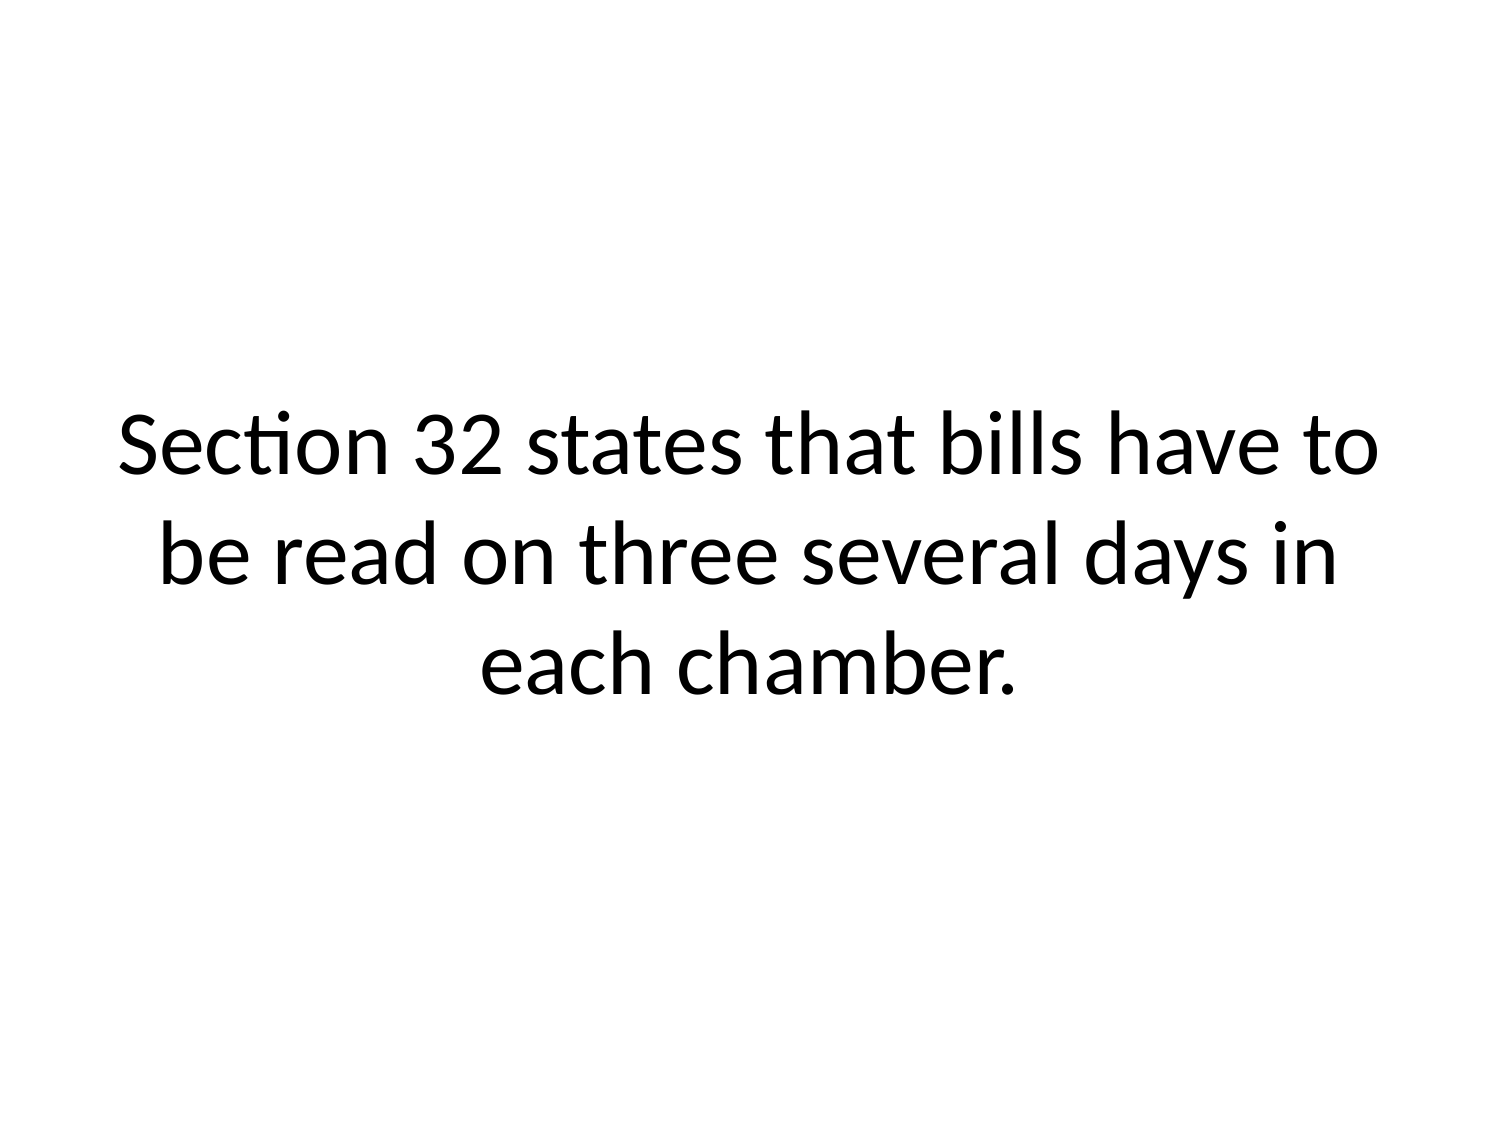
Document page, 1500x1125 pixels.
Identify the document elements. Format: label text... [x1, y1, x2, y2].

title Section 32 states that bills have to be read on three several days in each chamber. [75, 45, 1425, 1050]
